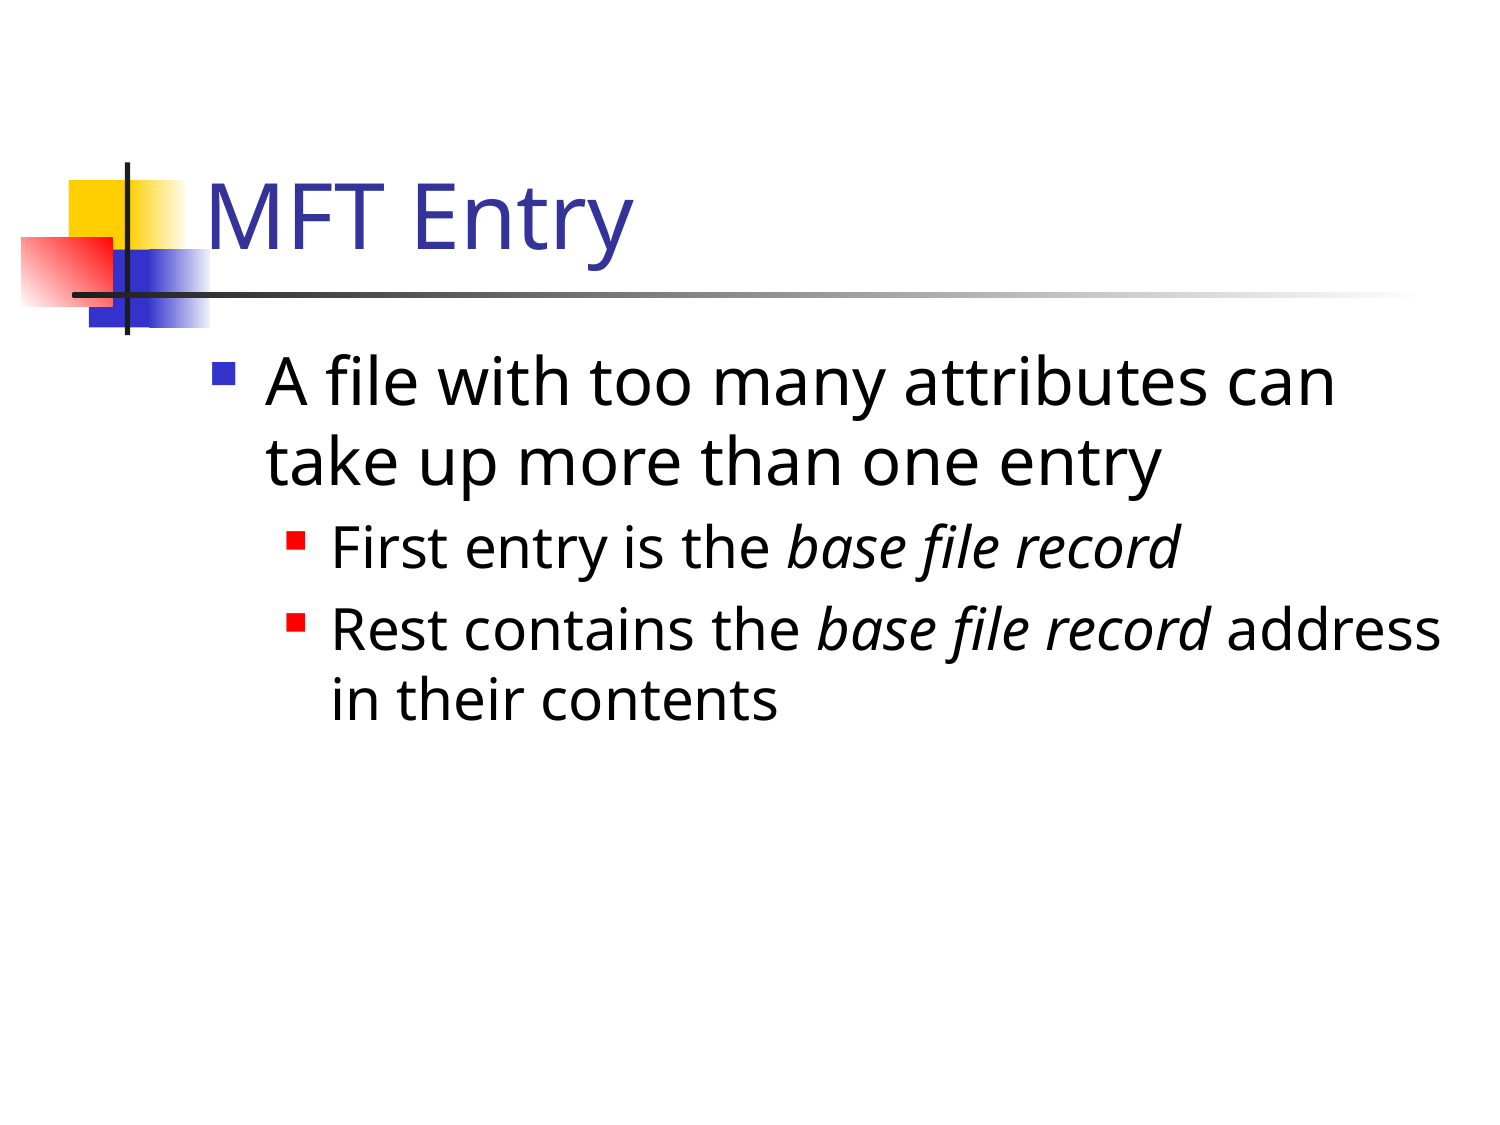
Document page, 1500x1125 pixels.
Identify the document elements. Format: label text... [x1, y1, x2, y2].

list A file with too many attributes can take up more than one entry First entry is the base file record Rest contains the base file record address in their contents [193, 330, 1470, 1007]
title MFT Entry [188, 34, 1468, 276]
